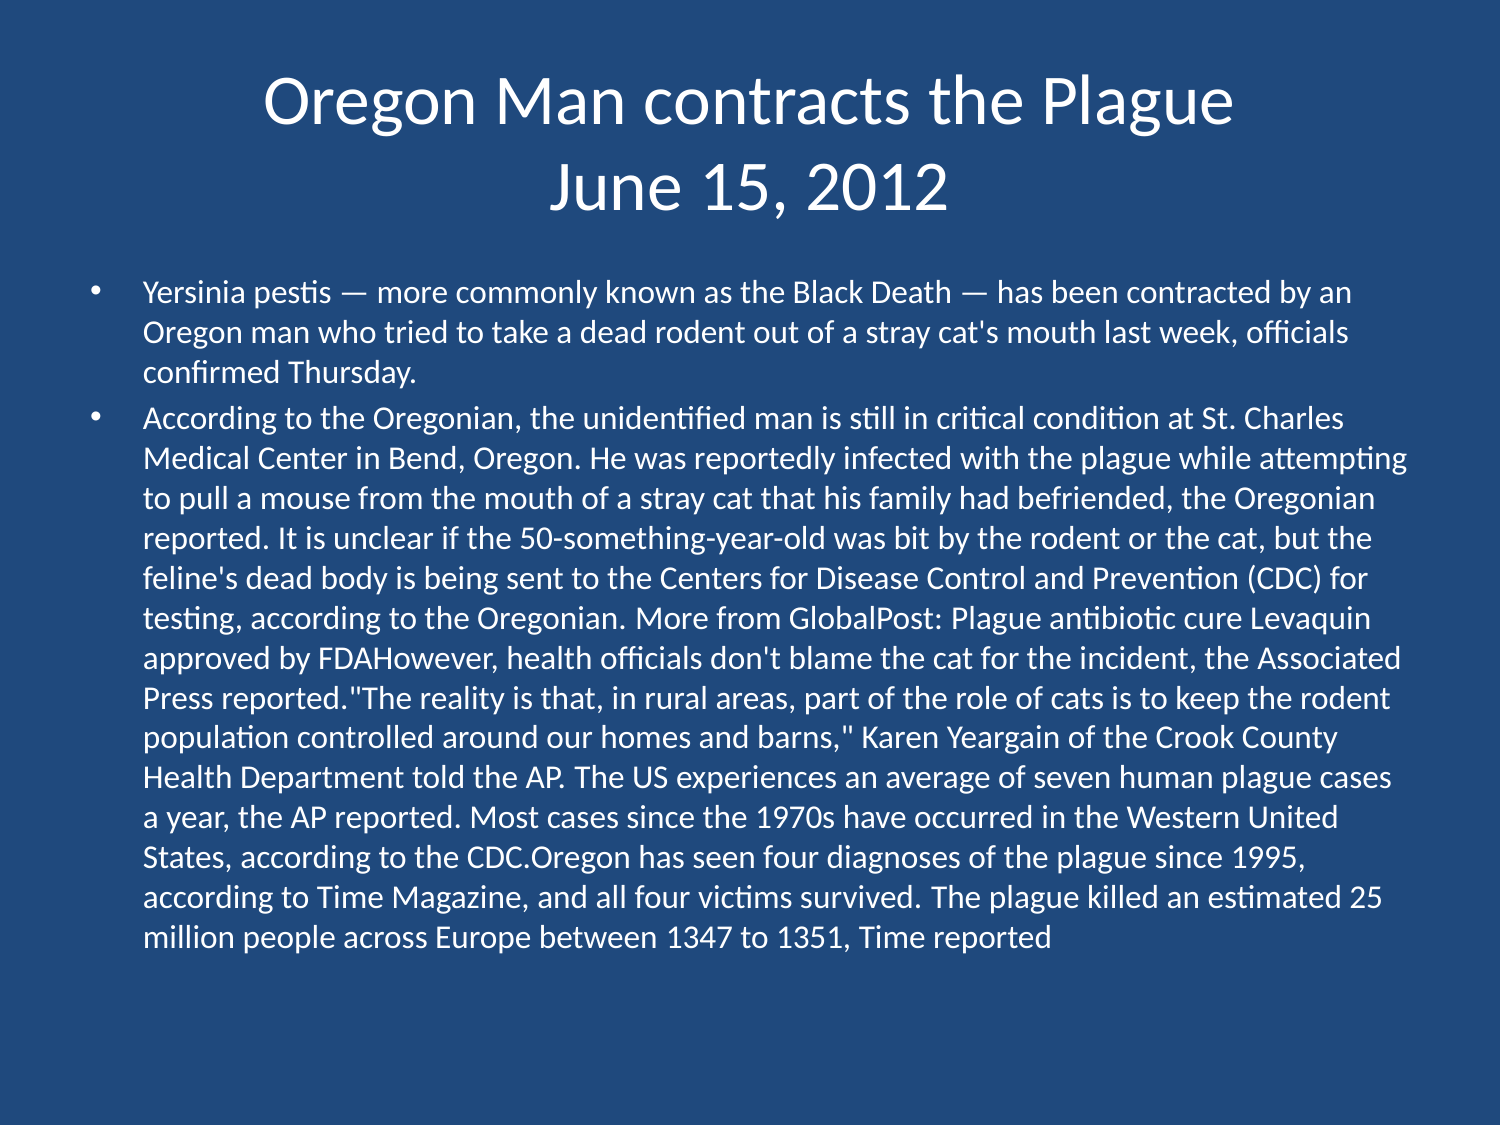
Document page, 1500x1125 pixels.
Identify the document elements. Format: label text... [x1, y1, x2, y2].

title Oregon Man contracts the Plague June 15, 2012 [75, 45, 1425, 233]
list Yersinia pestis — more commonly known as the Black Death — has been contracted by an Oregon man who tried to take a dead rodent out of a stray cat's mouth last week, officials confirmed Thursday. According to the Oregonian, the unidentified man is still in critical condition at St. Charles Medical Center in Bend, Oregon. He was reportedly infected with the plague while attempting to pull a mouse from the mouth of a stray cat that his family had befriended, the Oregonian reported. It is unclear if the 50-something-year-old was bit by the rodent or the cat, but the feline's dead body is being sent to the Centers for Disease Control and Prevention (CDC) for testing, according to the Oregonian. More from GlobalPost: Plague antibiotic cure Levaquin approved by FDAHowever, health officials don't blame the cat for the incident, the Associated Press reported."The reality is that, in rural areas, part of the role of cats is to keep the rodent population controlled around our homes and barns," Karen Yeargain of the Crook County Health Department told the AP. The US experiences an average of seven human plague cases a year, the AP reported. Most cases since the 1970s have occurred in the Western United States, according to the CDC.Oregon has seen four diagnoses of the plague since 1995, according to Time Magazine, and all four victims survived. The plague killed an estimated 25 million people across Europe between 1347 to 1351, Time reported [75, 262, 1425, 1005]
